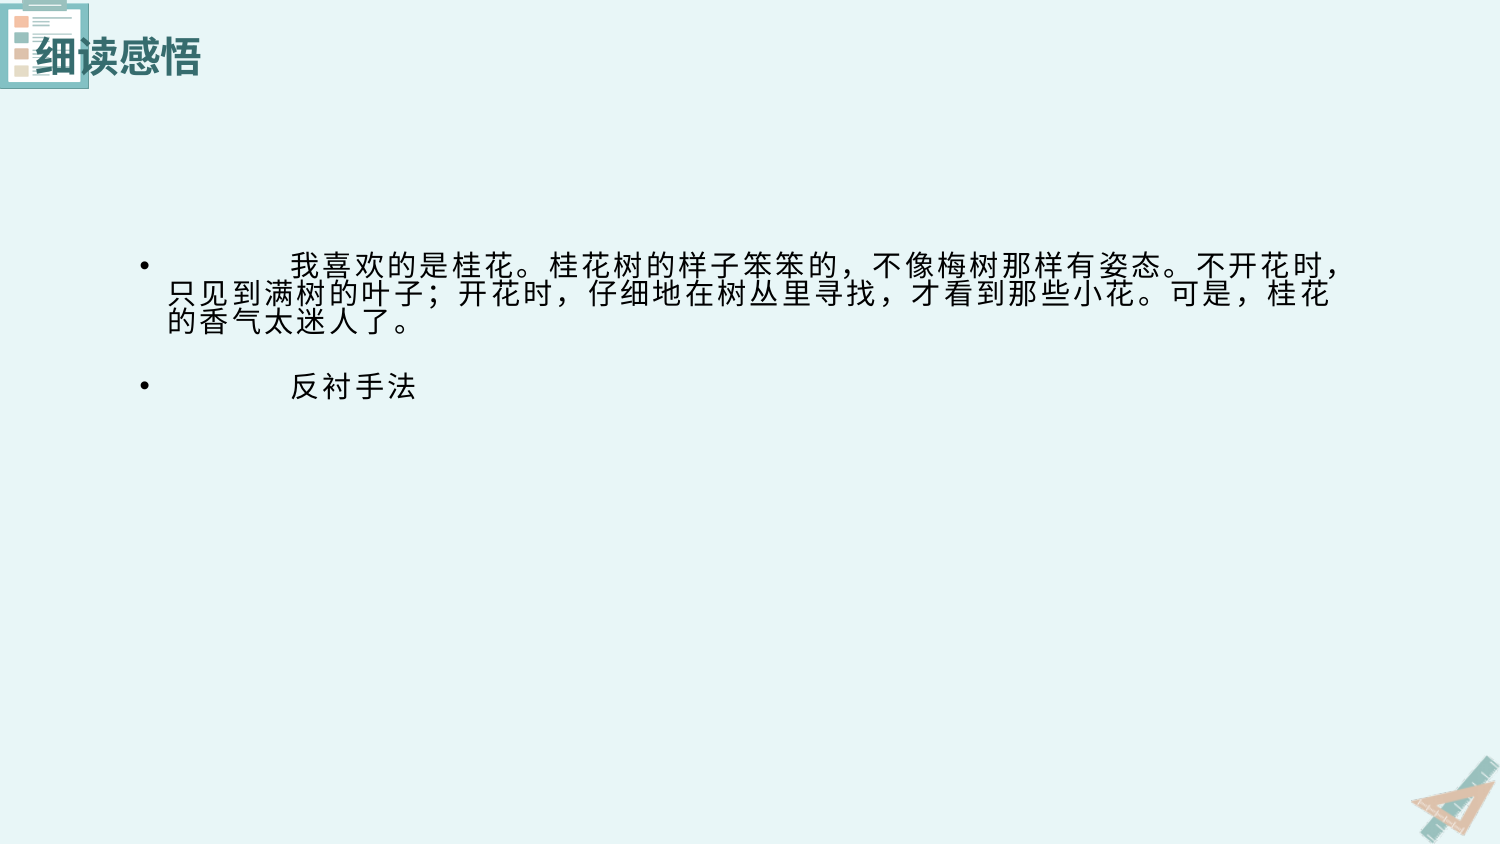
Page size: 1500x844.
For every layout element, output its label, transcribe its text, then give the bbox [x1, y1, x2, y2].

text_box 细读感悟 [89, 25, 261, 87]
picture [1411, 755, 1500, 844]
picture [0, 0, 89, 89]
list 我喜欢的是桂花。桂花树的样子笨笨的，不像梅树那样有姿态。不开花时，只见到满树的叶子；开花时，仔细地在树丛里寻找，才看到那些小花。可是，桂花的香气太迷人了。 反衬手法 [124, 111, 1376, 678]
